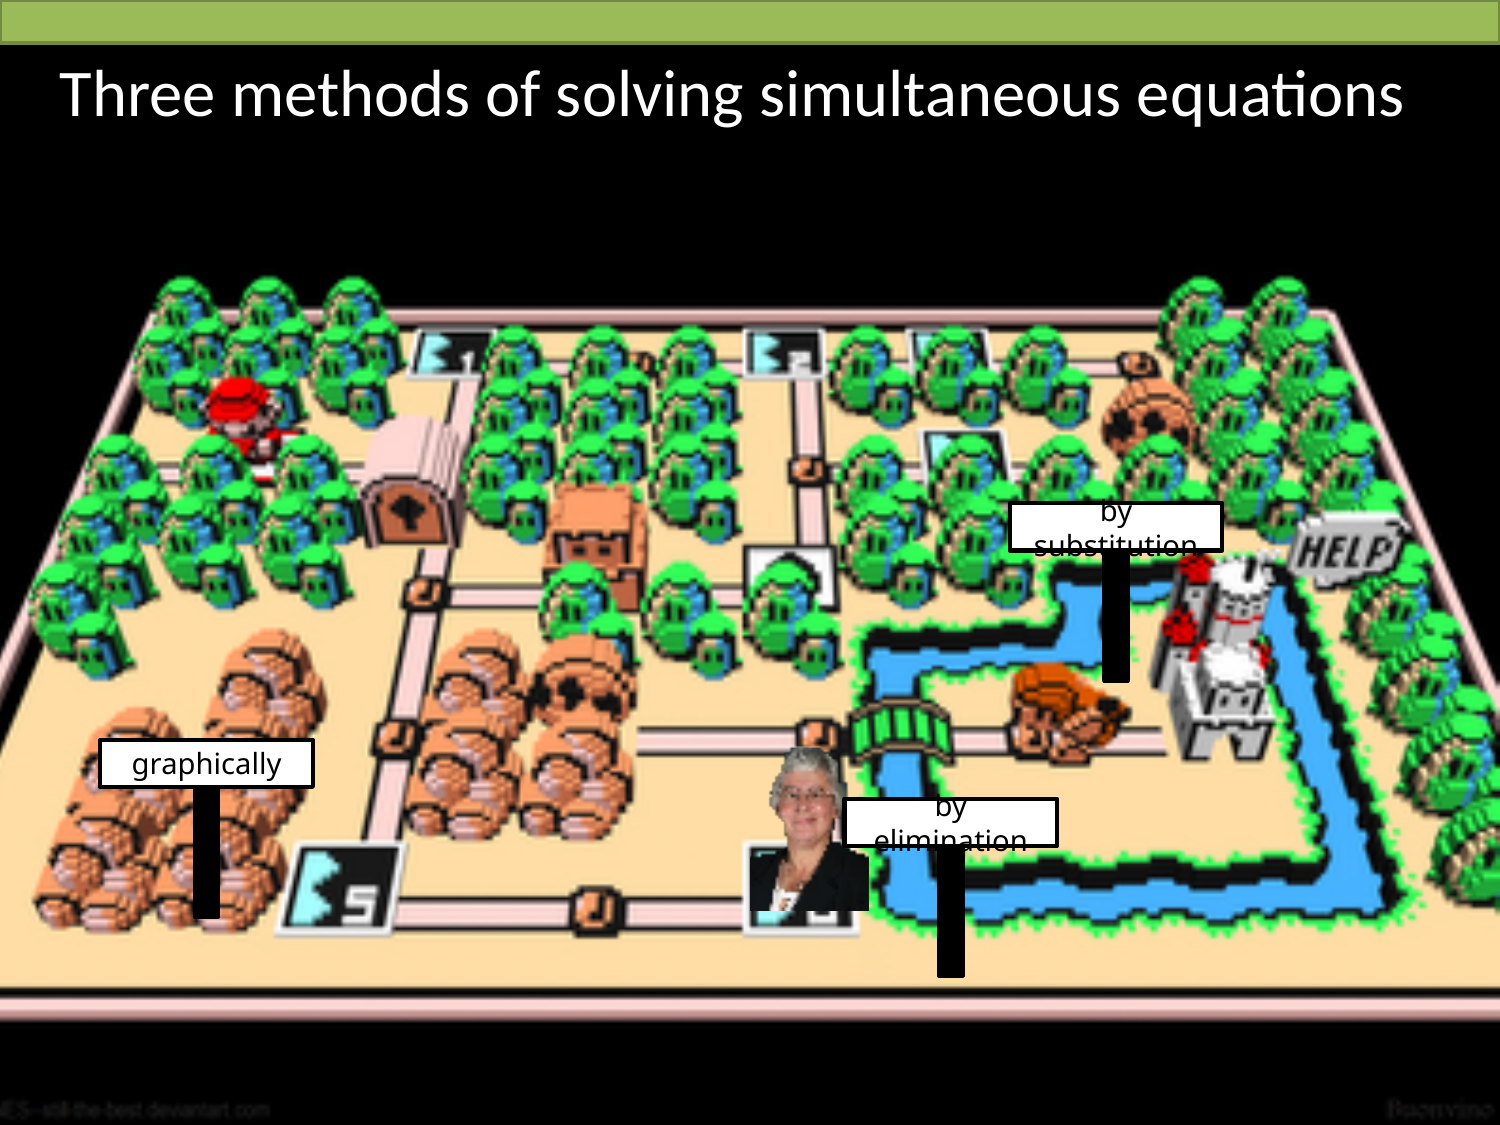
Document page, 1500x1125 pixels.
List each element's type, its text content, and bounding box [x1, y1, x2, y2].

picture [0, 179, 1500, 1125]
text_box Three methods of solving simultaneous equations [0, 45, 1500, 179]
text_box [100, 739, 314, 917]
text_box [1009, 503, 1223, 681]
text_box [844, 798, 1058, 977]
text_box [0, 0, 1500, 45]
